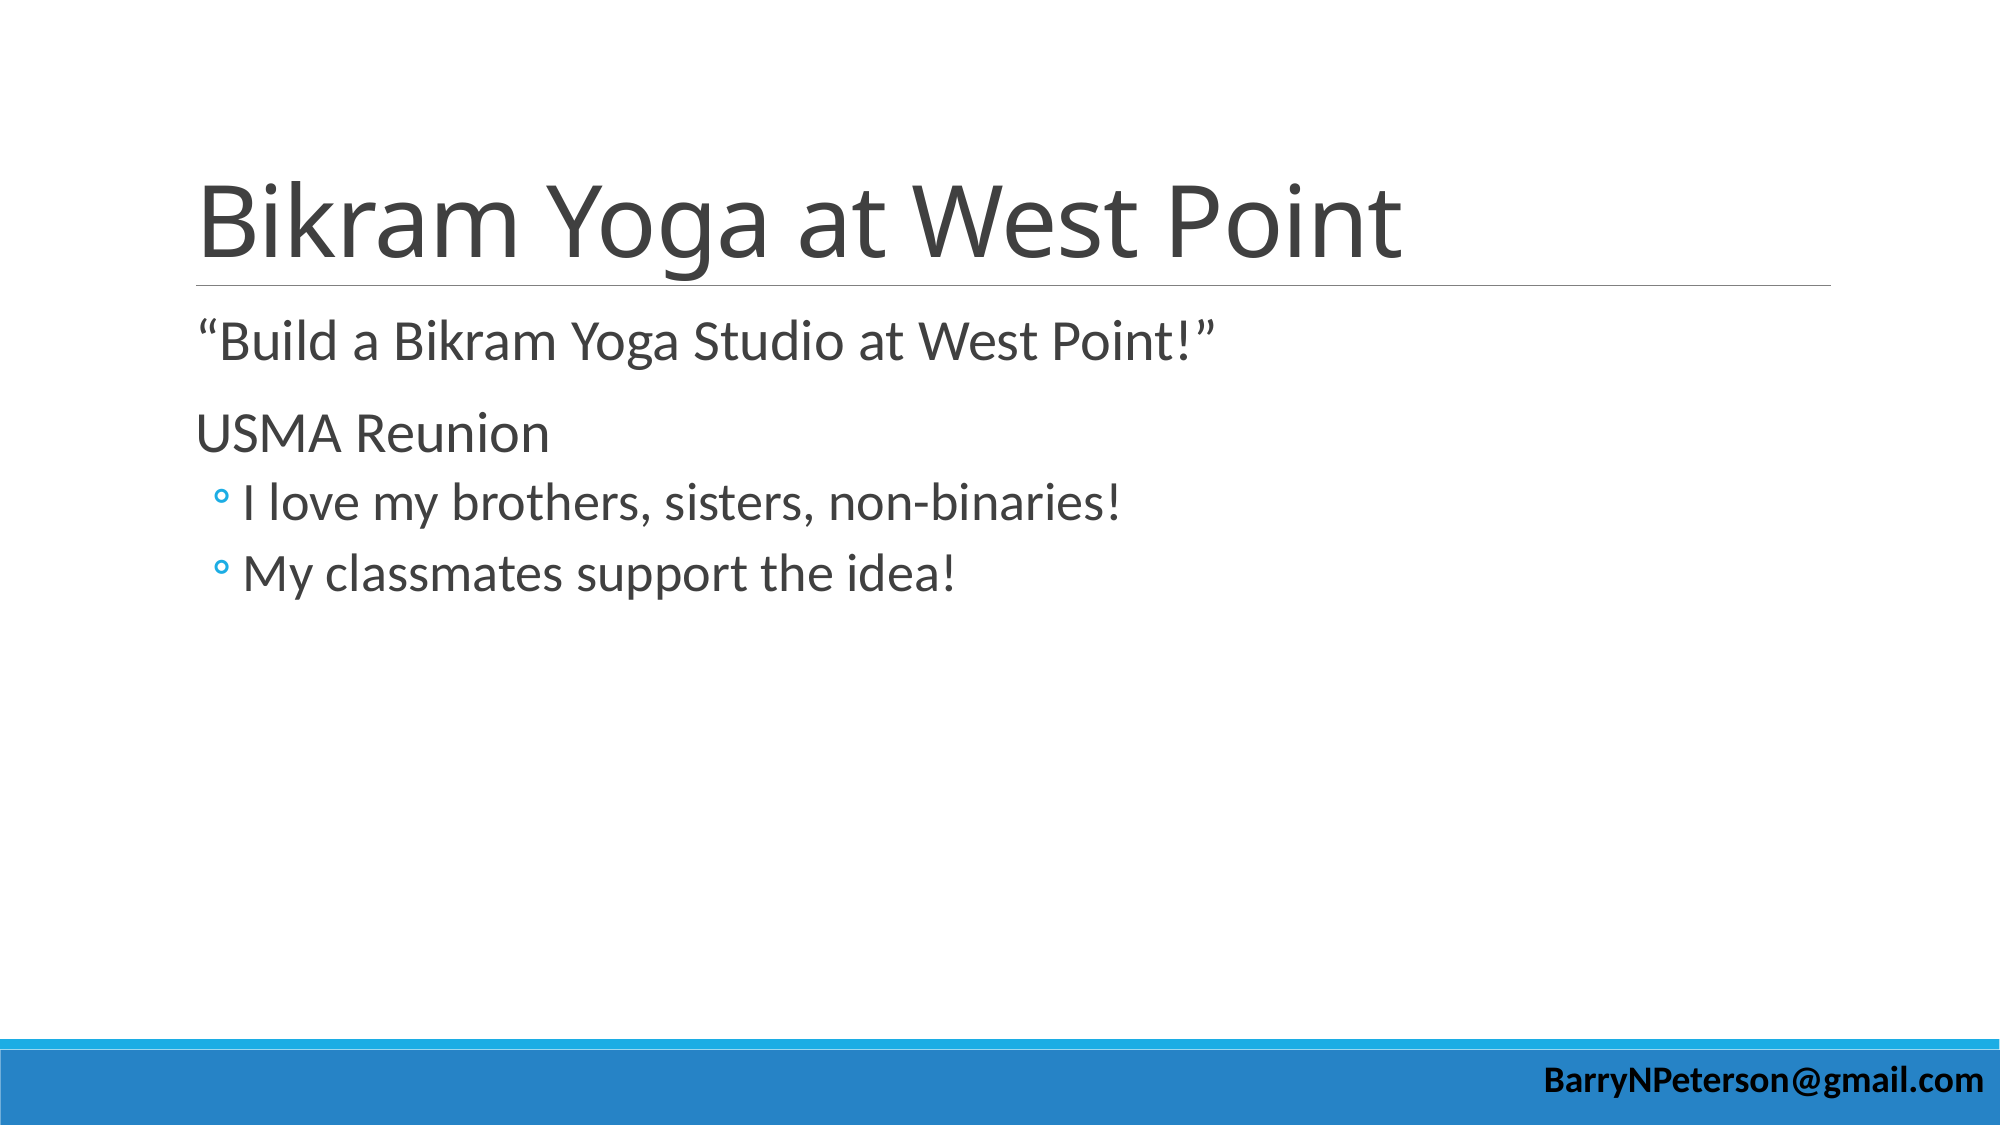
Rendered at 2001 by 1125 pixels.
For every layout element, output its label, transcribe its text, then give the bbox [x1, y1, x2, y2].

list “Build a Bikram Yoga Studio at West Point!” USMA Reunion I love my brothers, sisters, non-binaries! My classmates support the idea! [180, 302, 1830, 963]
text_box BarryNPeterson@gmail.com [999, 1047, 2000, 1108]
title Bikram Yoga at West Point [180, 47, 1830, 285]
